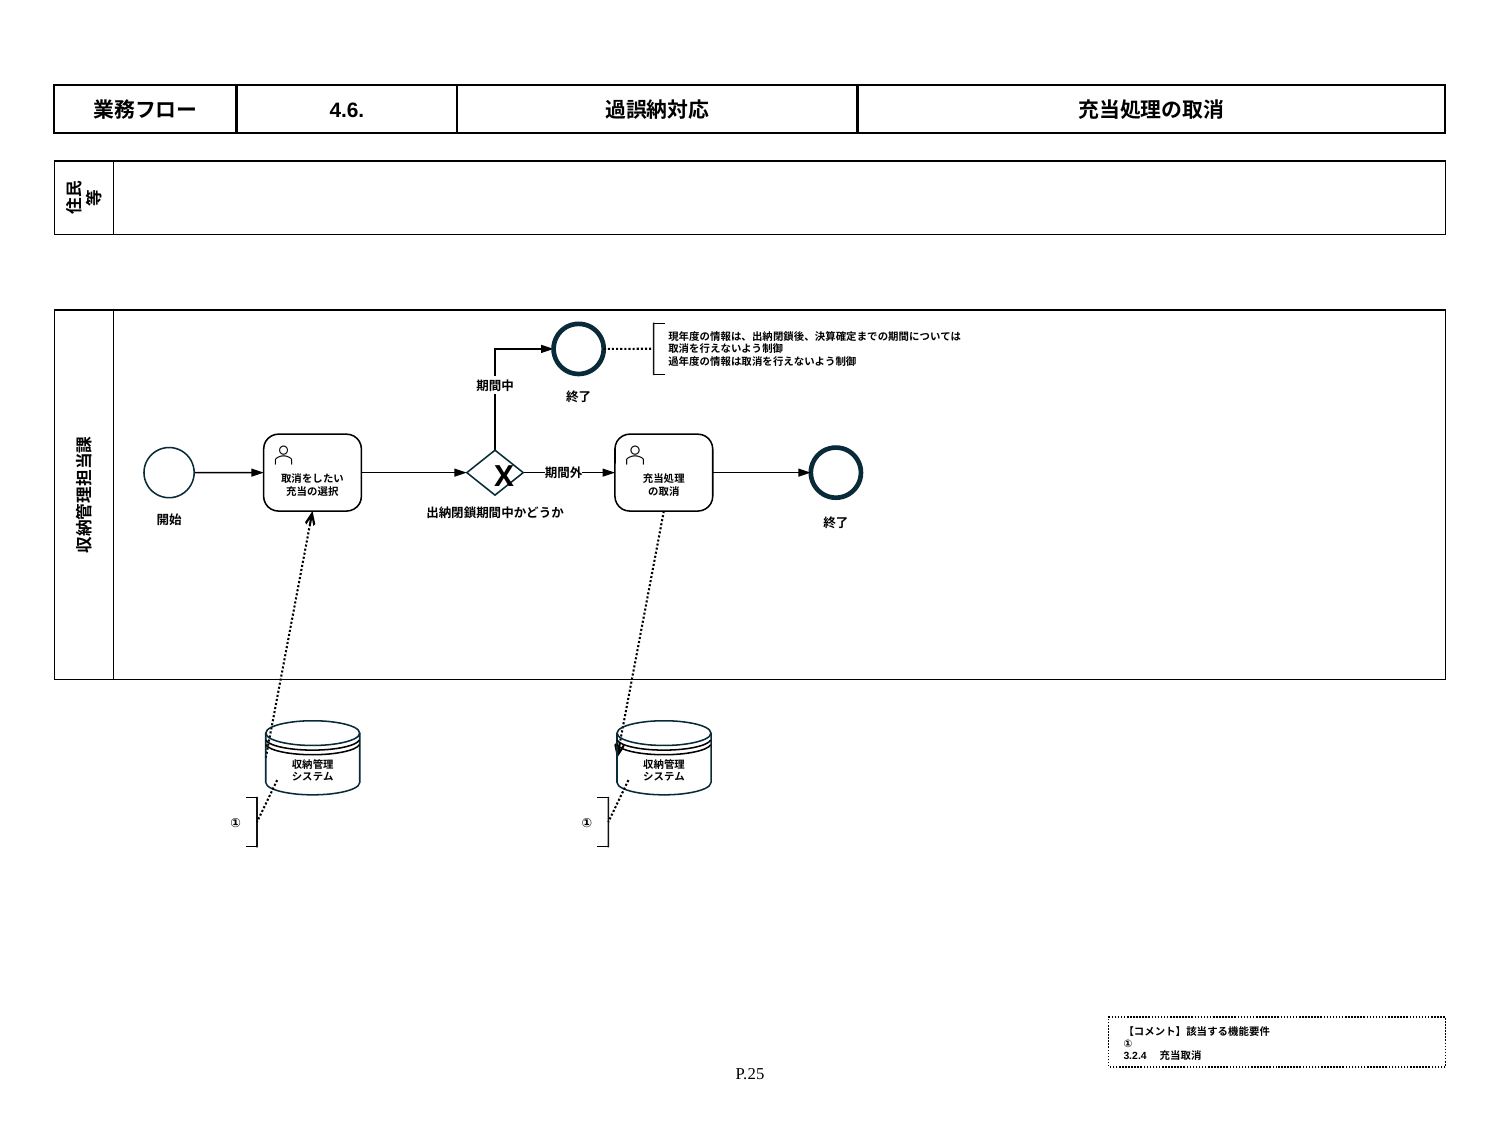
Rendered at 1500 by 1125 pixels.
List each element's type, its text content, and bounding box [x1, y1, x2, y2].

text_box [504, 779, 629, 848]
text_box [603, 322, 986, 375]
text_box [264, 720, 361, 796]
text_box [614, 433, 714, 512]
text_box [53, 84, 1447, 134]
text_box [53, 309, 1447, 681]
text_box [473, 369, 576, 430]
text_box 【コメント】該当する機能要件 ① 3.2.4 充当取消 [1107, 1016, 1447, 1068]
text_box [616, 720, 712, 796]
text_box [263, 433, 362, 512]
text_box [153, 779, 278, 848]
slide_number P.25 [581, 1042, 919, 1103]
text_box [53, 160, 1447, 236]
